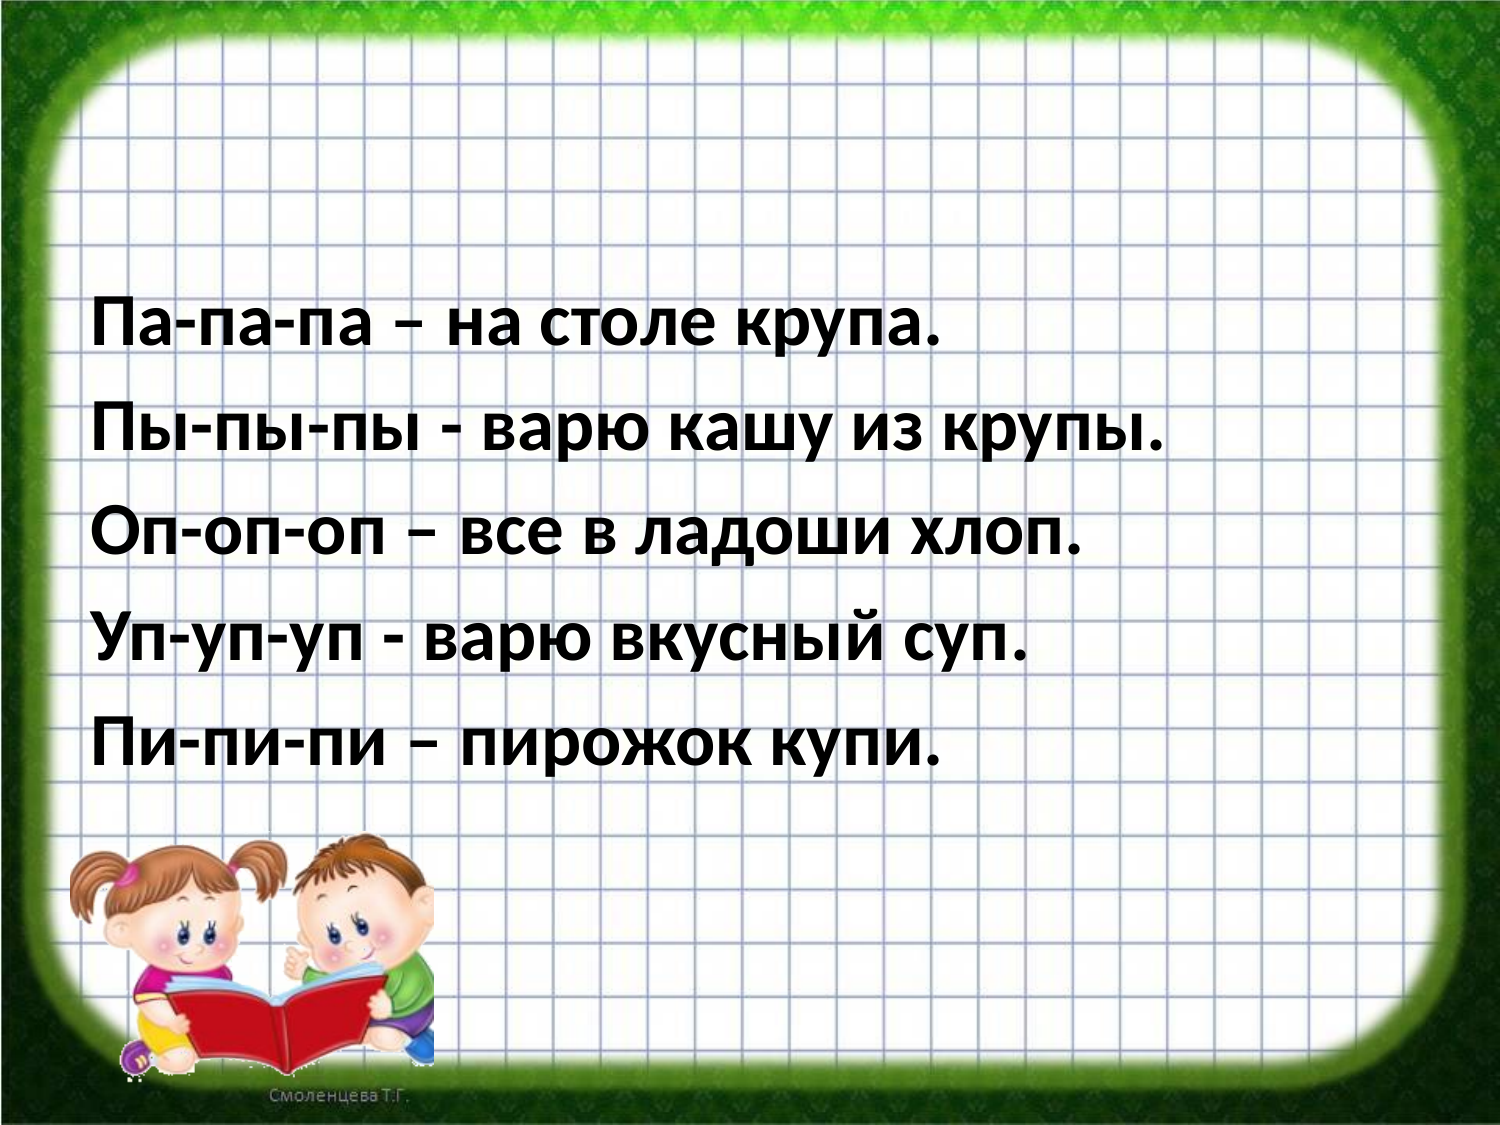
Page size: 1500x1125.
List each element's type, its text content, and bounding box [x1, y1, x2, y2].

list Па-па-па – на столе крупа. Пы-пы-пы - варю кашу из крупы. Оп-оп-оп – все в ладоши хлоп. Уп-уп-уп - варю вкусный суп. Пи-пи-пи – пирожок купи. [75, 262, 1425, 1005]
picture [0, 0, 1500, 1125]
